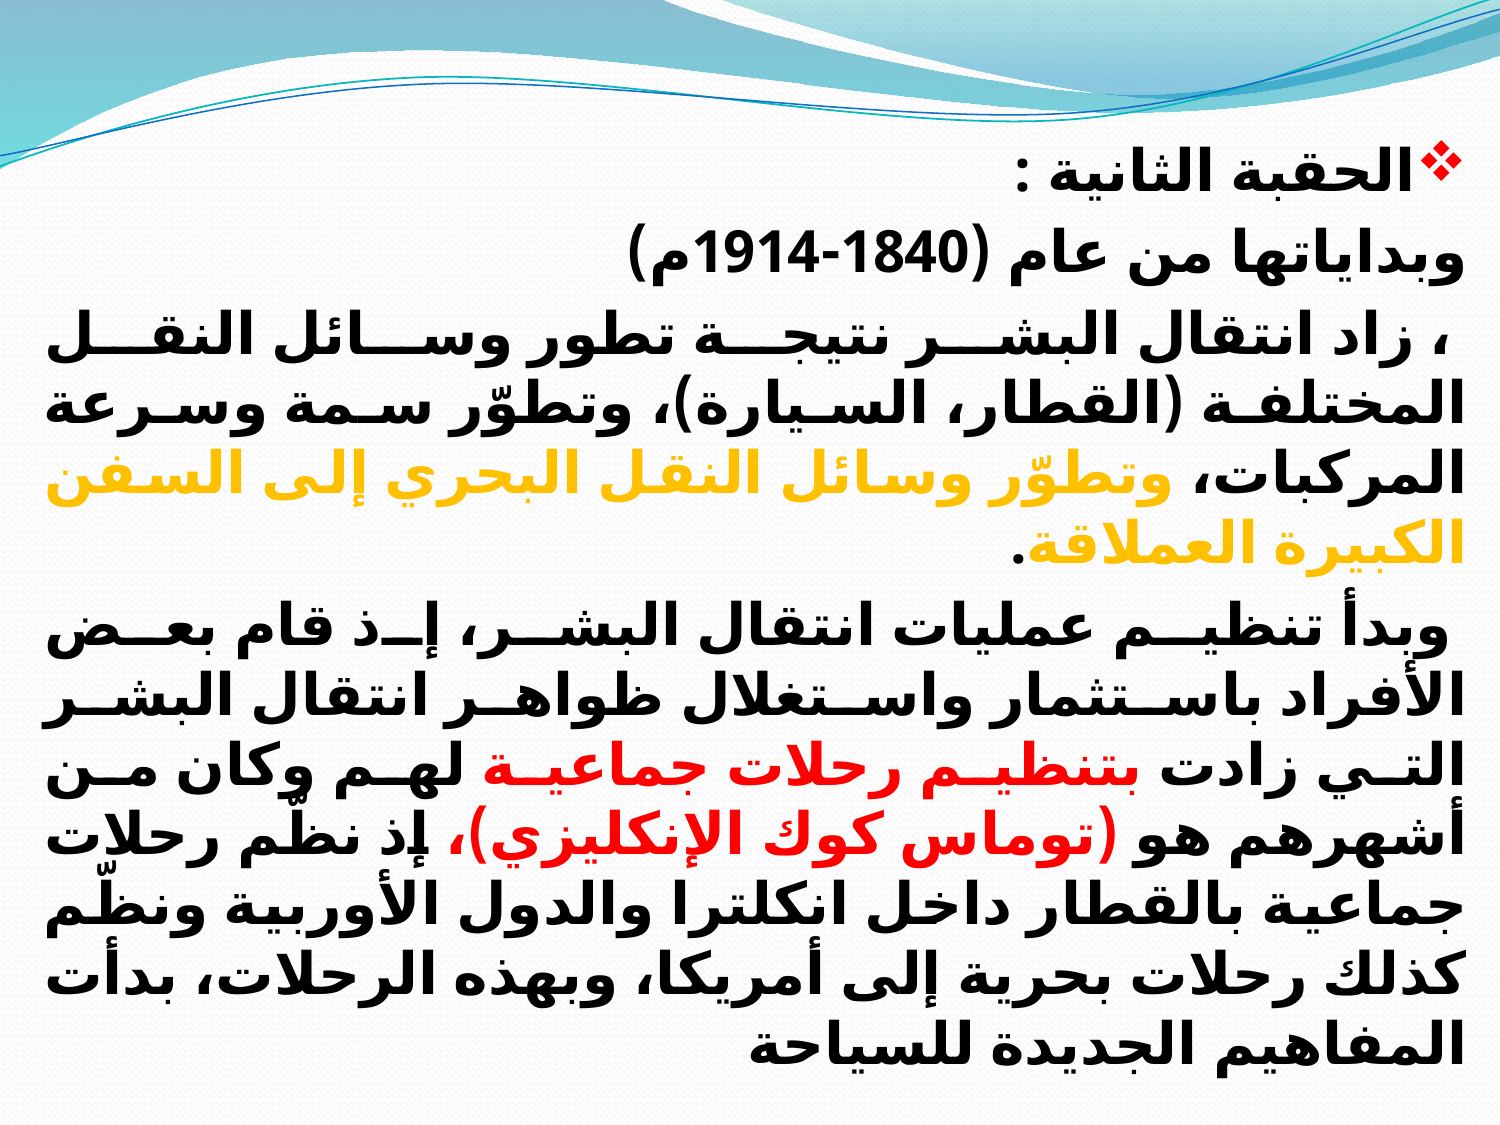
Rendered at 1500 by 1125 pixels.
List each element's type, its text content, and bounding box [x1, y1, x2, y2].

list الحقبة الثانية : وبداياتها من عام (1840-1914م) ، زاد انتقال البشر نتيجة تطور وسائل النقل المختلفة (القطار، السيارة)، وتطوّر سمة وسرعة المركبات، وتطوّر وسائل النقل البحري إلى السفن الكبيرة العملاقة. وبدأ تنظيم عمليات انتقال البشر، إذ قام بعض الأفراد باستثمار واستغلال ظواهر انتقال البشر التي زادت بتنظيم رحلات جماعية لهم وكان من أشهرهم هو (توماس كوك الإنكليزي)، إذ نظّم رحلات جماعية بالقطار داخل انكلترا والدول الأوربية ونظّم كذلك رحلات بحرية إلى أمريكا، وبهذه الرحلات، بدأت المفاهيم الجديدة للسياحة [29, 125, 1483, 1106]
